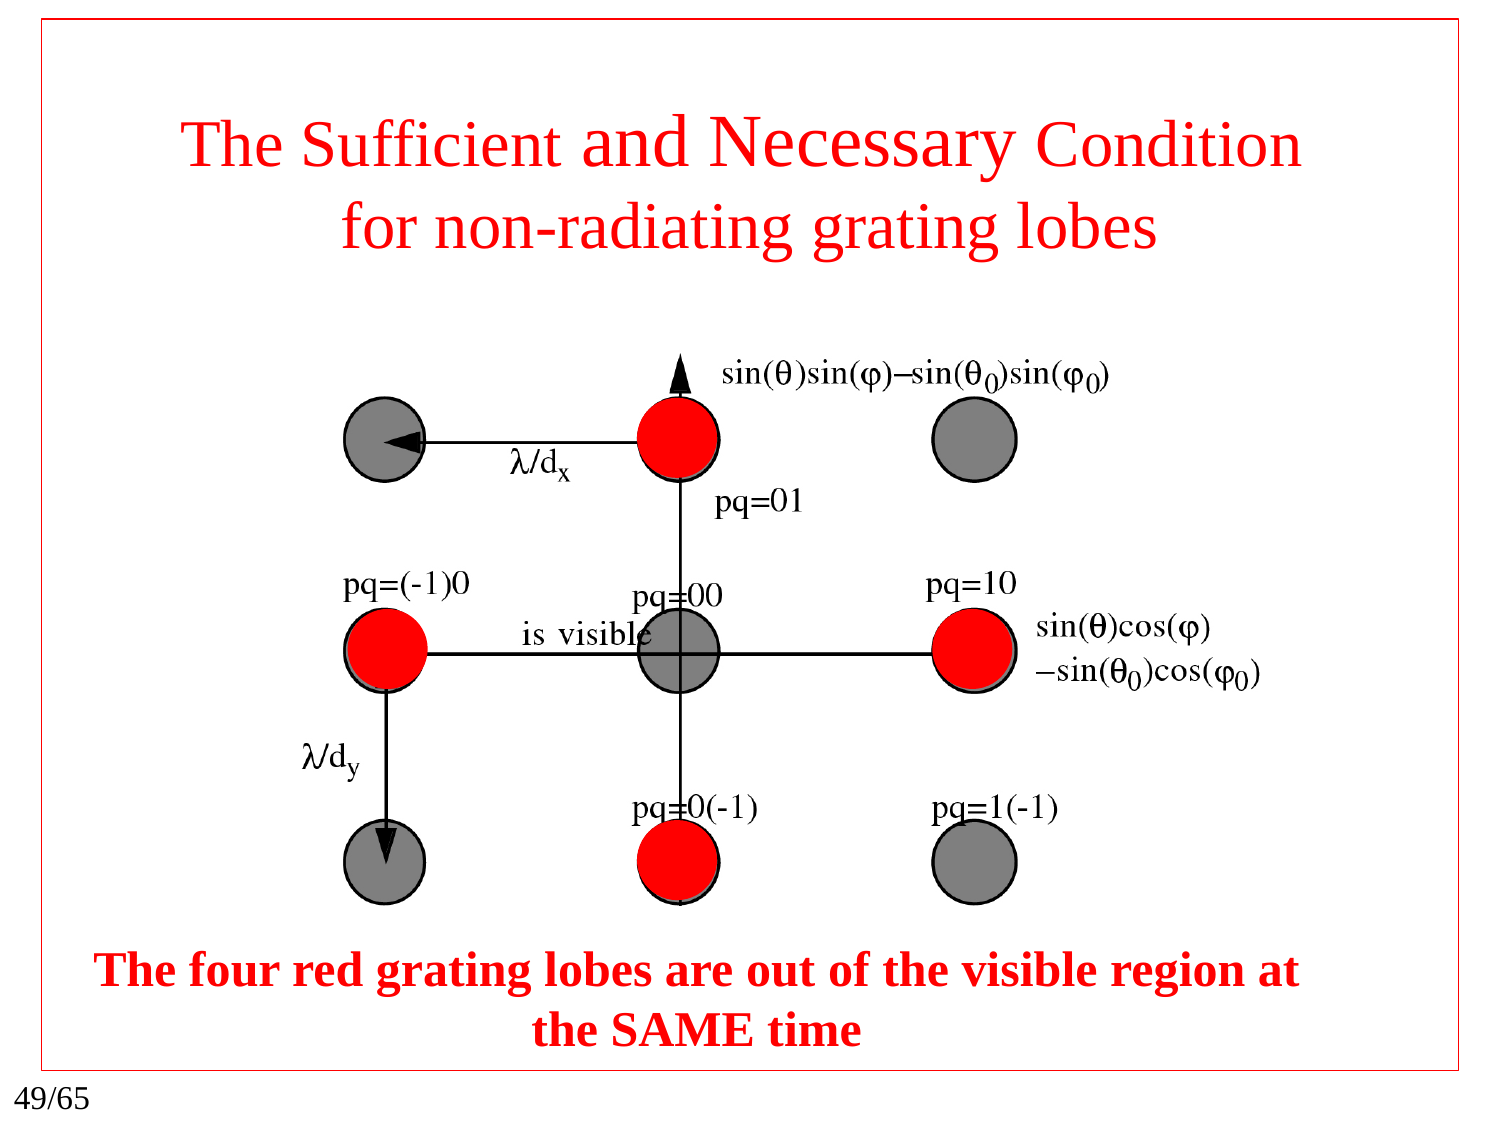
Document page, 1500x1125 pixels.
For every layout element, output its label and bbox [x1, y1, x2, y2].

text_box [41, 19, 1459, 1071]
list [300, 349, 1261, 906]
